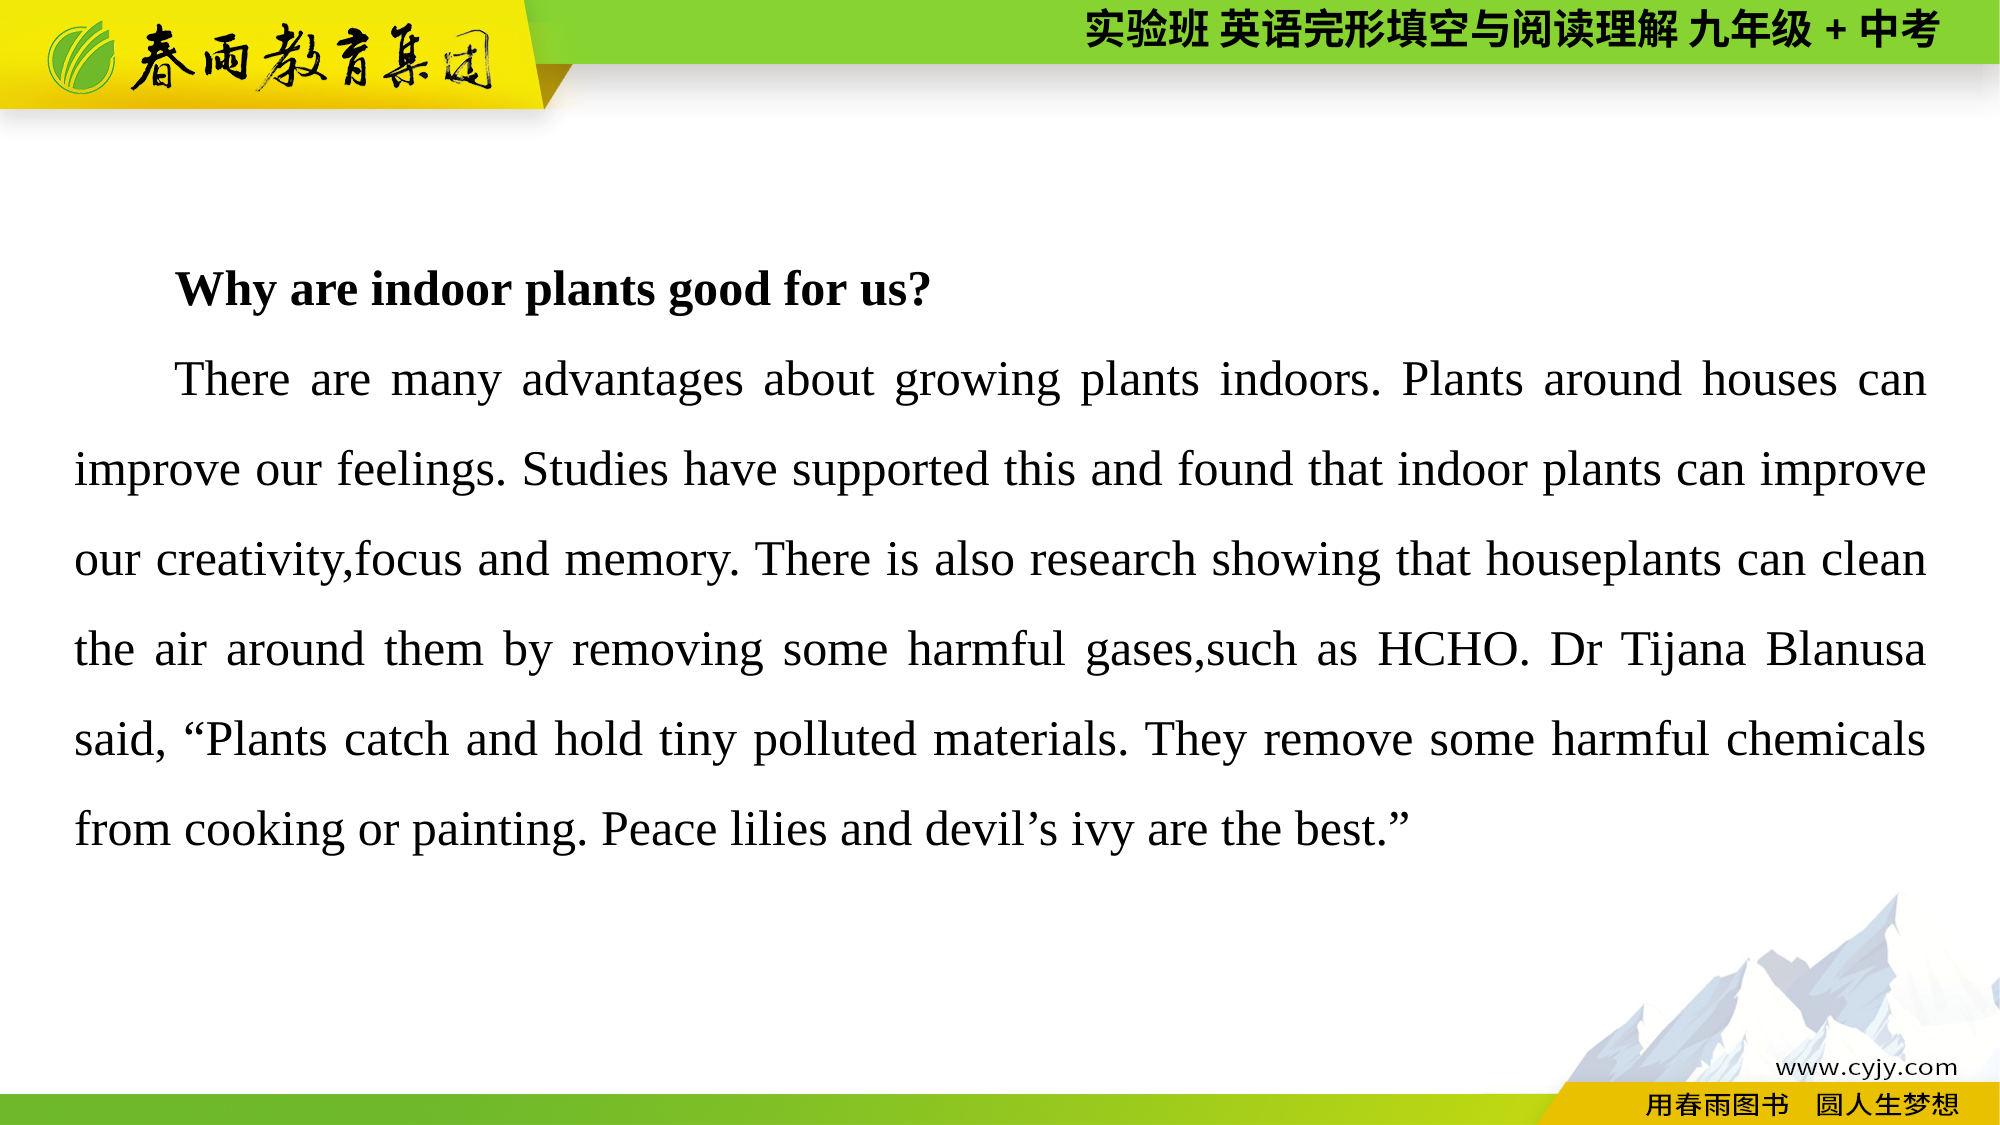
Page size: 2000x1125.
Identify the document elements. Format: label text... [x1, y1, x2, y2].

picture [0, 0, 2000, 1125]
list Why are indoor plants good for us? There are many advantages about growing plants indoors. Plants around houses can improve our feelings. Studies have supported this and found that indoor plants can improve our creativity,focus and memory. There is also research showing that houseplants can clean the air around them by removing some harmful gases,such as HCHO. Dr Tijana Blanusa said, “Plants catch and hold tiny polluted materials. They remove some harmful chemicals from cooking or painting. Peace lilies and devil’s ivy are the best.” [59, 218, 1944, 870]
